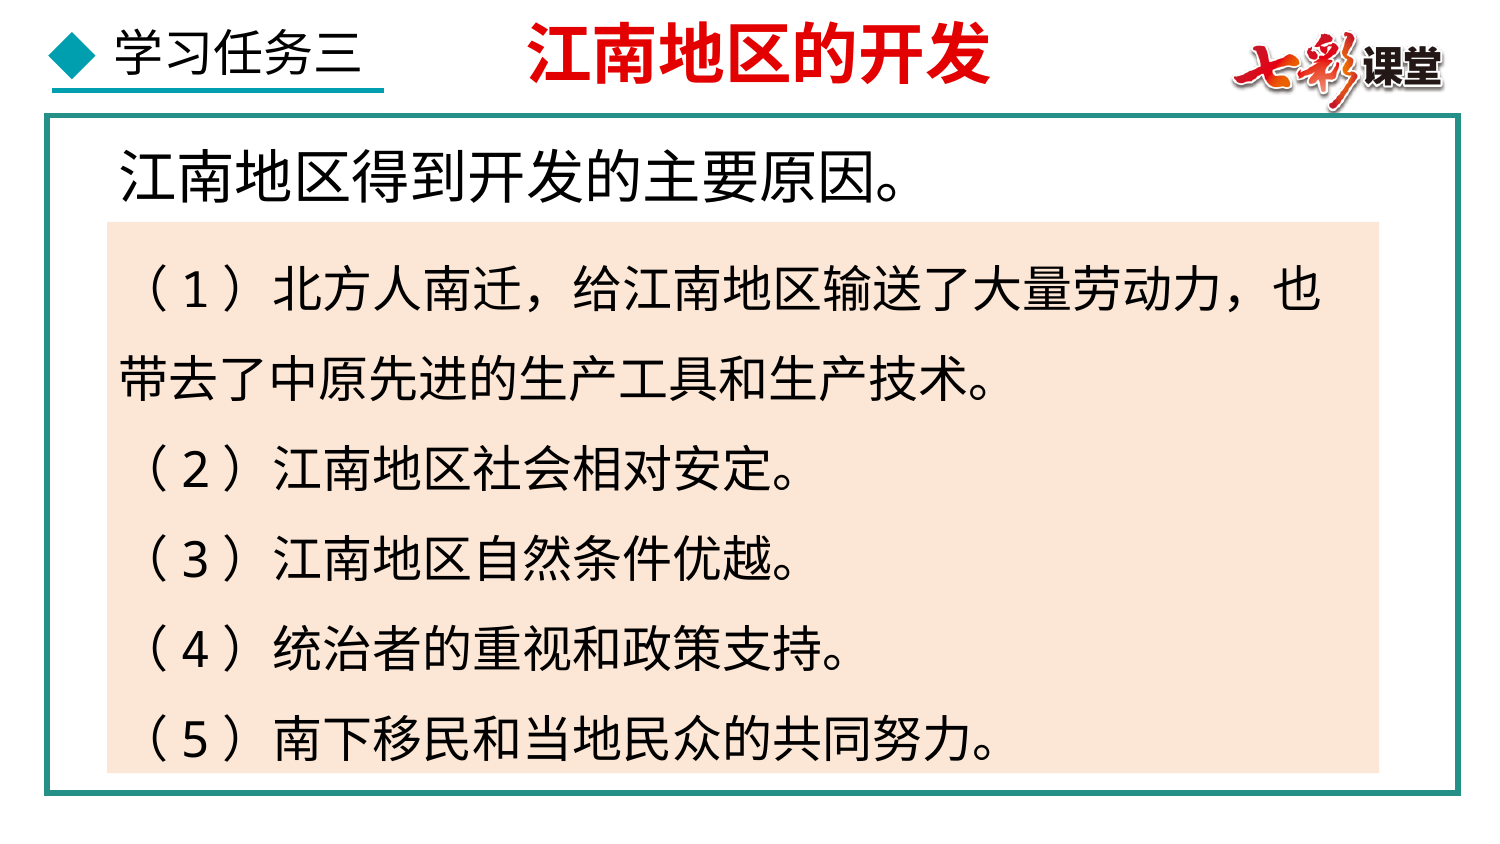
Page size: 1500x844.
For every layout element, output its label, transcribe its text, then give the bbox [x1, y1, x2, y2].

text_box （1）北方人南迁，给江南地区输送了大量劳动力，也带去了中原先进的生产工具和生产技术。 （2）江南地区社会相对安定。 （3）江南地区自然条件优越。 （4）统治者的重视和政策支持。 （5）南下移民和当地民众的共同努力。 [107, 221, 1380, 774]
text_box 江南地区得到开发的主要原因。 [107, 135, 967, 217]
text_box 江南地区的开发 [513, 6, 1028, 98]
picture [1228, 26, 1449, 113]
